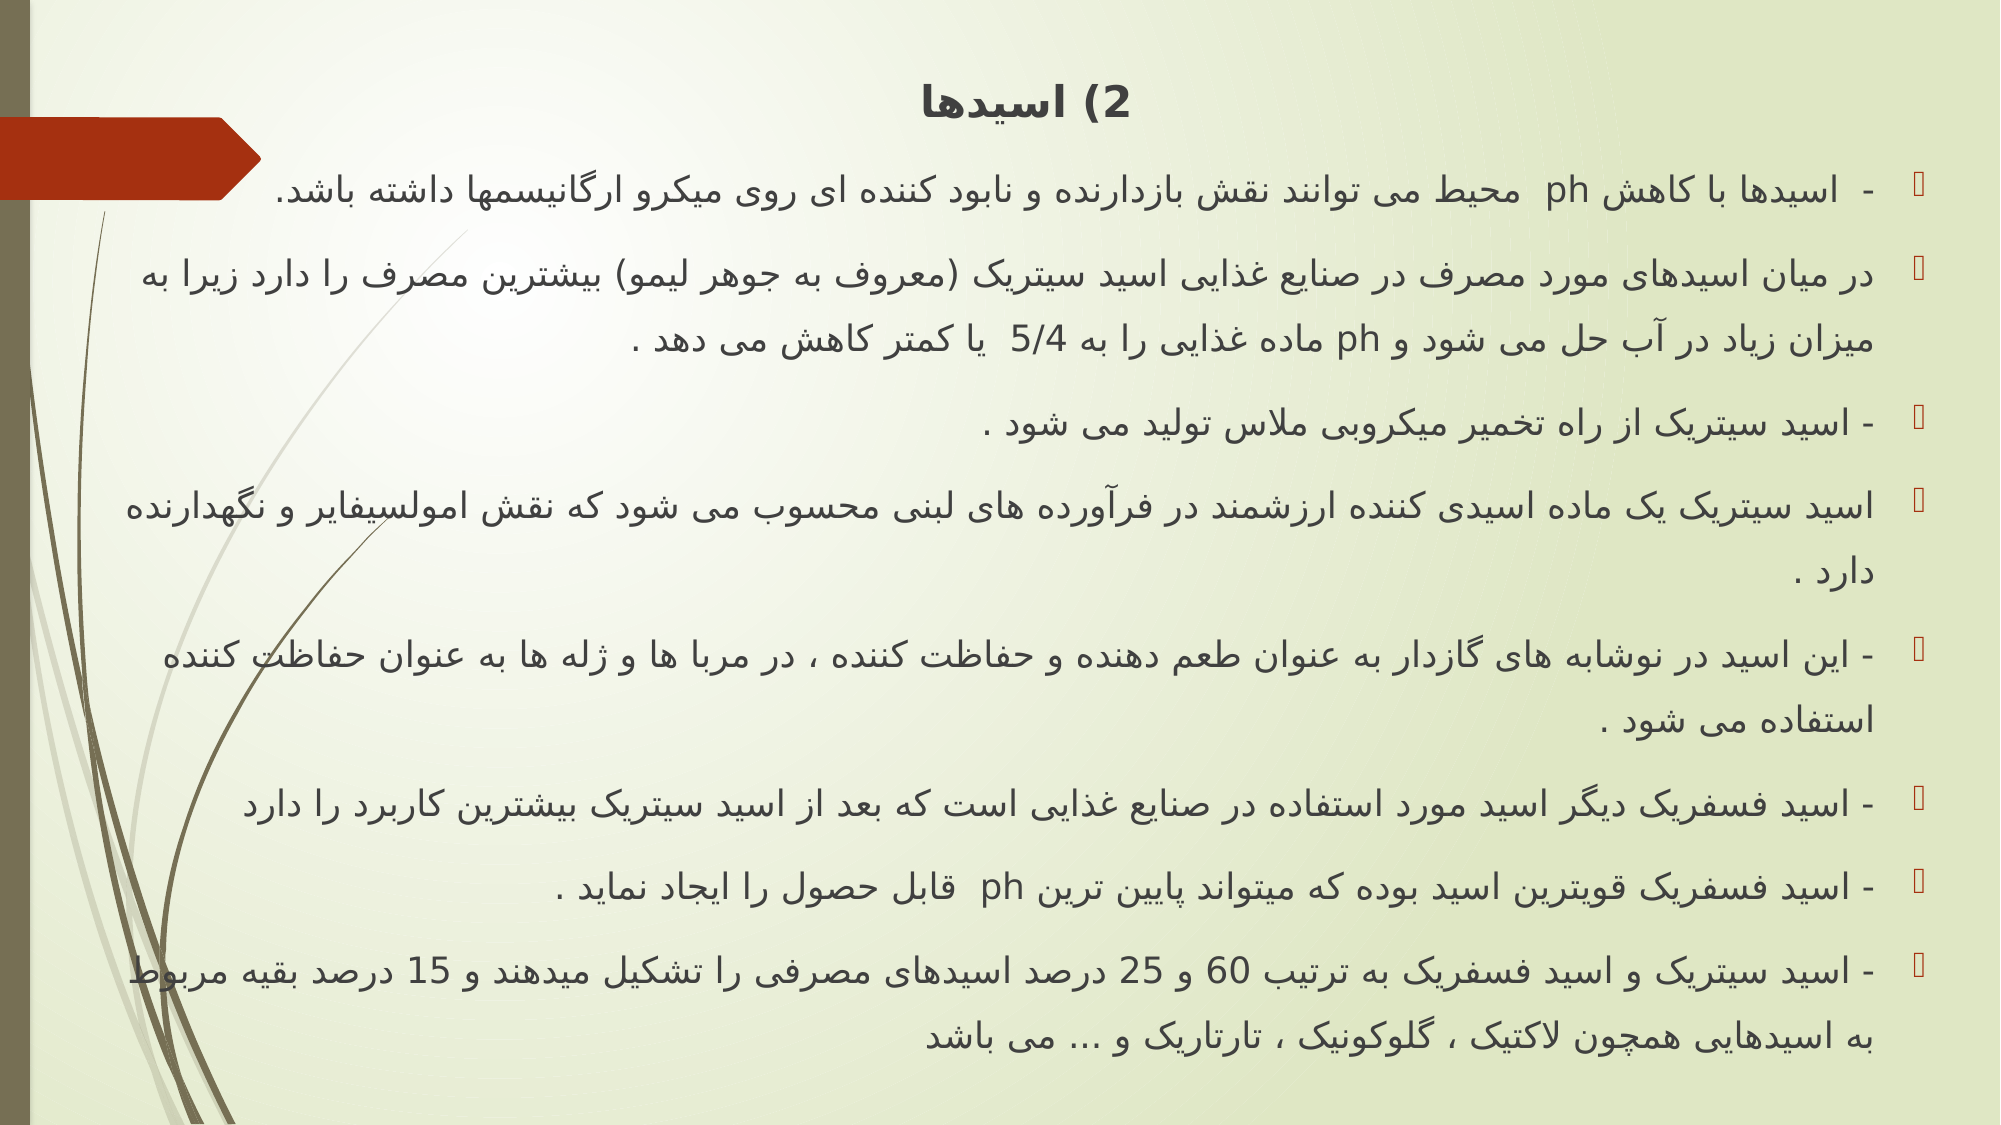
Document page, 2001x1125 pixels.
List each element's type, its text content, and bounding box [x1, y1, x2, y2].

list 2) اسیدها - اسیدها با کاهش ph محیط می توانند نقش بازدارنده و نابود کننده ای روی میکرو ارگانیسمها داشته باشد. در میان اسیدهای مورد مصرف در صنایع غذایی اسید سیتریک (معروف به جوهر لیمو) بیشترین مصرف را دارد زیرا به میزان زیاد در آب حل می شود و ph ماده غذایی را به 5/4 یا کمتر کاهش می دهد . - اسید سیتریک از راه تخمیر میکروبی ملاس تولید می شود . اسید سیتریک یک ماده اسیدی کننده ارزشمند در فرآورده های لبنی محسوب می شود که نقش امولسیفایر و نگهدارنده دارد . - این اسید در نوشابه های گازدار به عنوان طعم دهنده و حفاظت کننده ، در مربا ها و ژله ها به عنوان حفاظت کننده استفاده می شود . - اسید فسفریک دیگر اسید مورد استفاده در صنایع غذایی است که بعد از اسید سیتریک بیشترین کاربرد را دارد - اسید فسفریک قویترین اسید بوده که میتواند پایین ترین ph قابل حصول را ایجاد نماید . - اسید سیتریک و اسید فسفریک به ترتیب 60 و 25 درصد اسیدهای مصرفی را تشکیل میدهند و 15 درصد بقیه مربوط به اسیدهایی همچون لاکتیک ، گلوکونیک ، تارتاریک و ... می باشد [98, 40, 1940, 1072]
